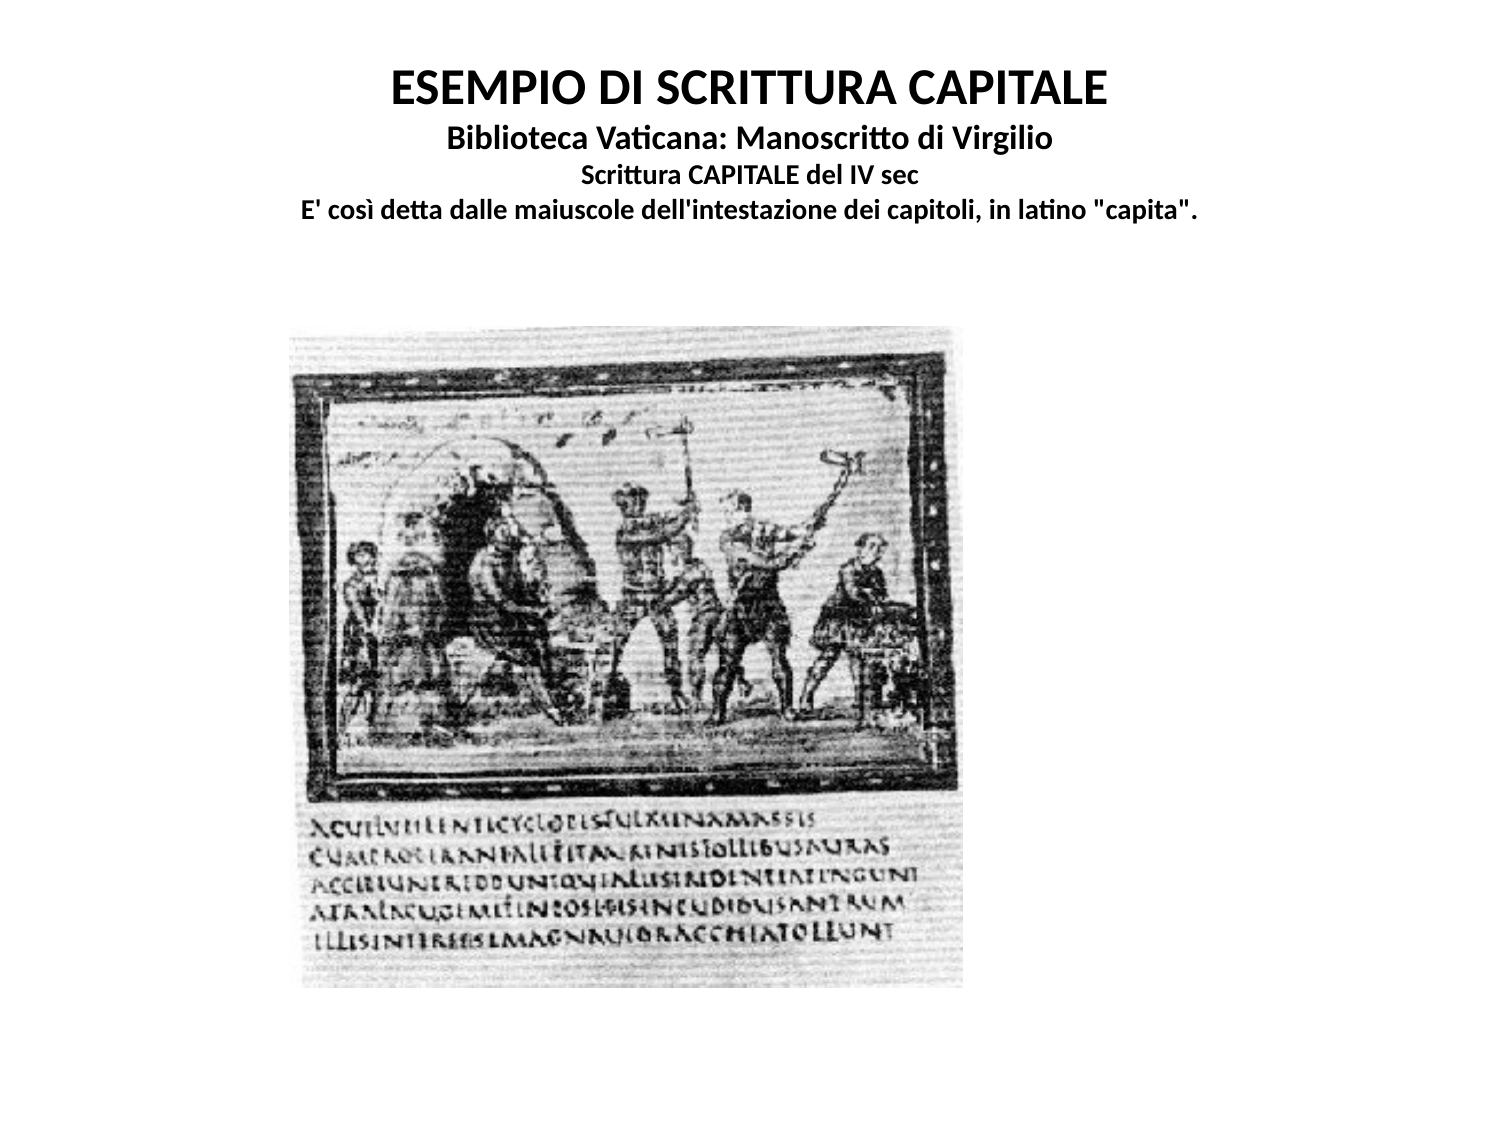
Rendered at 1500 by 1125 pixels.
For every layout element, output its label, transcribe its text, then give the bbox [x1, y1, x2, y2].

title ESEMPIO DI SCRITTURA CAPITALE Biblioteca Vaticana: Manoscritto di Virgilio Scrittura CAPITALE del IV sec E' così detta dalle maiuscole dell'intestazione dei capitoli, in latino "capita". [75, 45, 1425, 233]
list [289, 326, 963, 988]
